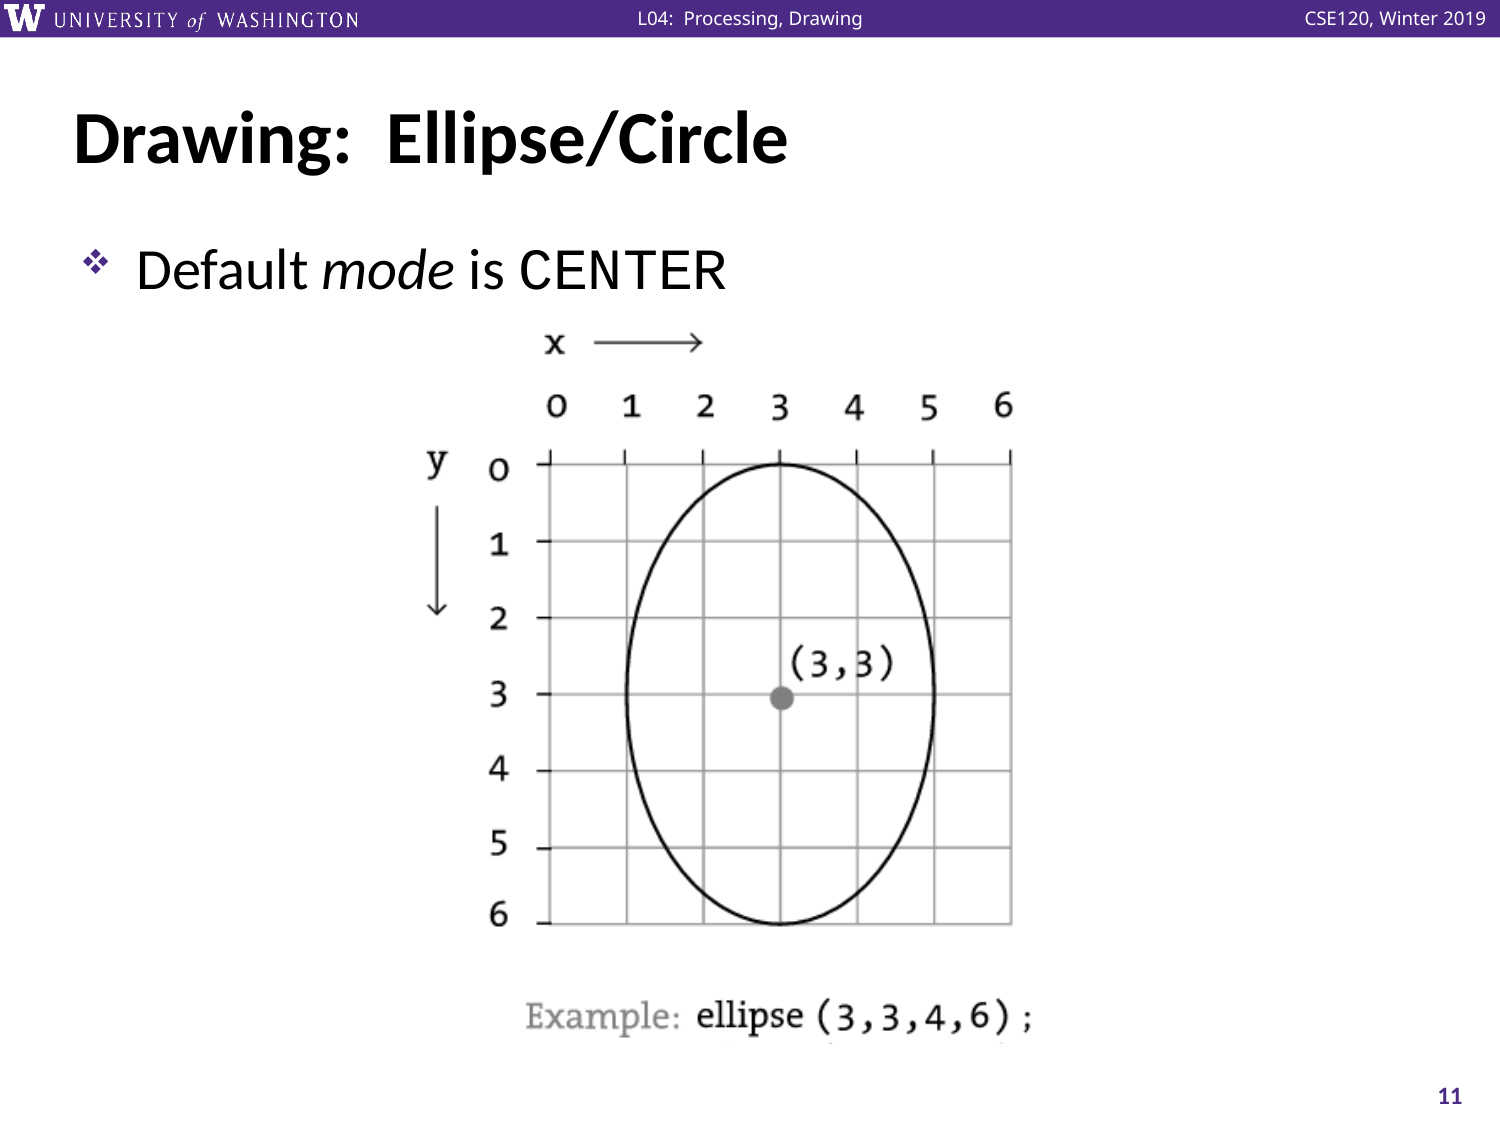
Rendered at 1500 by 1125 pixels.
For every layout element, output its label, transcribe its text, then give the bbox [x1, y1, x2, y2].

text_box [383, 299, 1116, 1045]
title Drawing: Ellipse/Circle [58, 71, 1438, 197]
list Default mode is CENTER [64, 223, 1438, 1040]
picture [4, 4, 358, 32]
slide_number 11 [1400, 1065, 1500, 1125]
